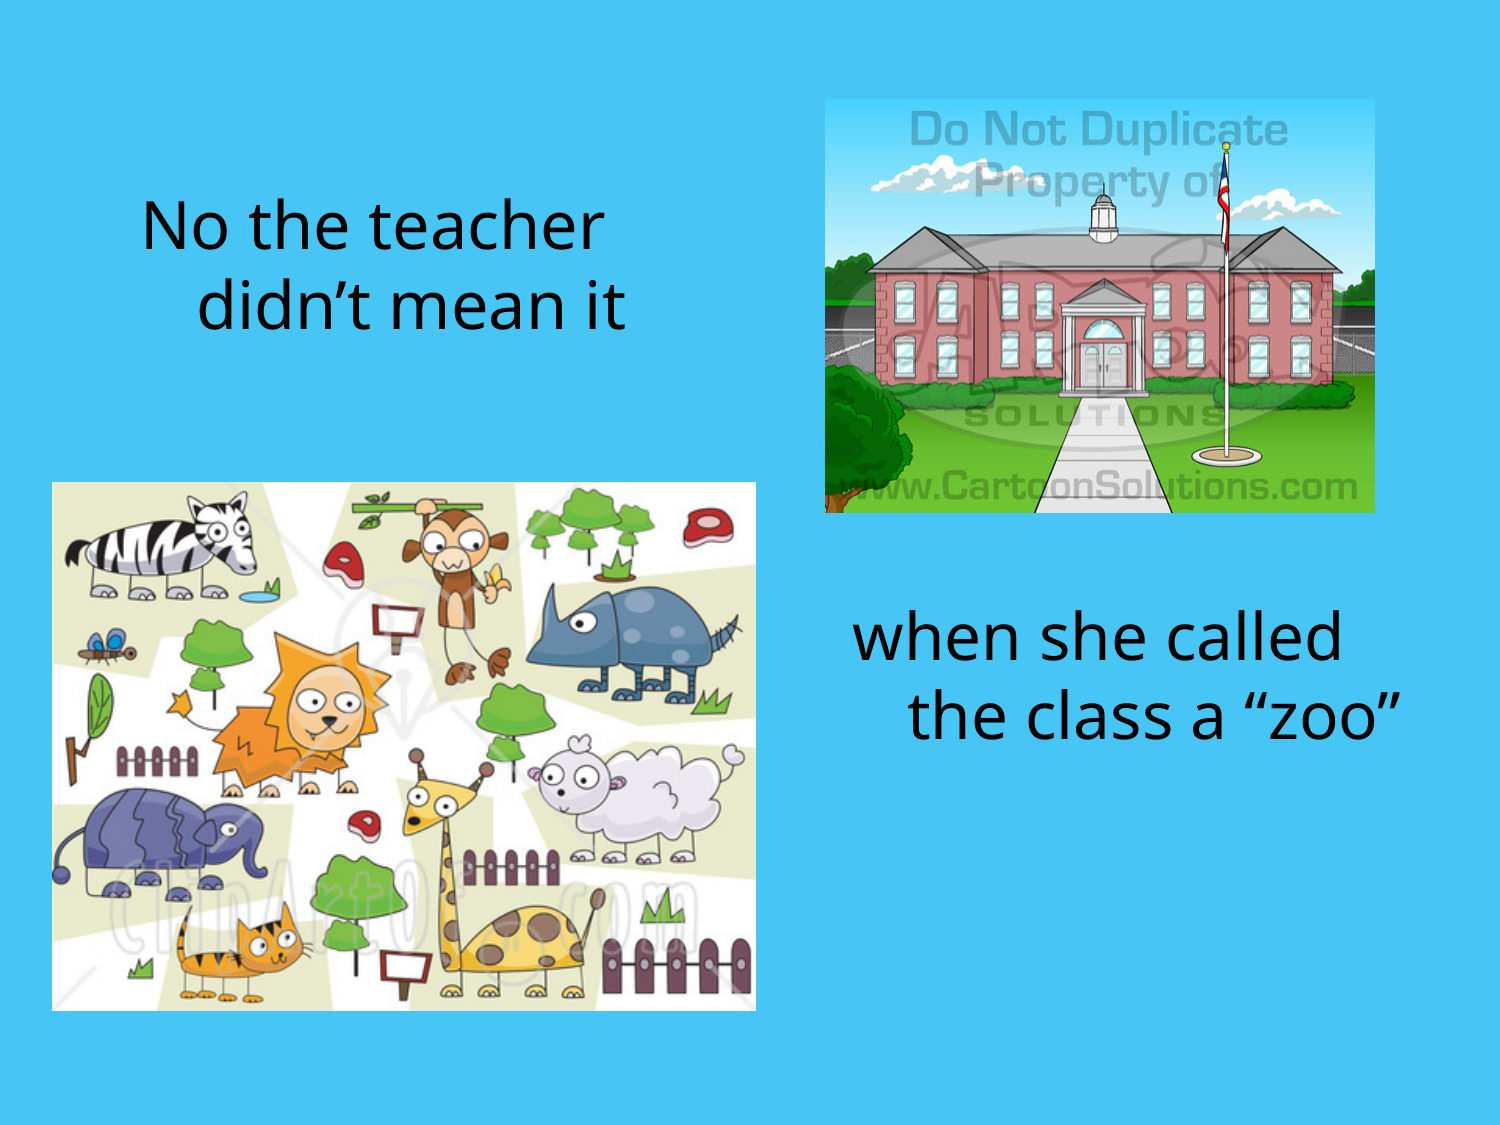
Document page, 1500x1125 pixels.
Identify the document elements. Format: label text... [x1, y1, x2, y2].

picture [824, 99, 1376, 514]
list when she called the class a “zoo” [837, 587, 1450, 763]
picture [52, 482, 756, 1012]
list No the teacher didn’t mean it [125, 174, 650, 363]
